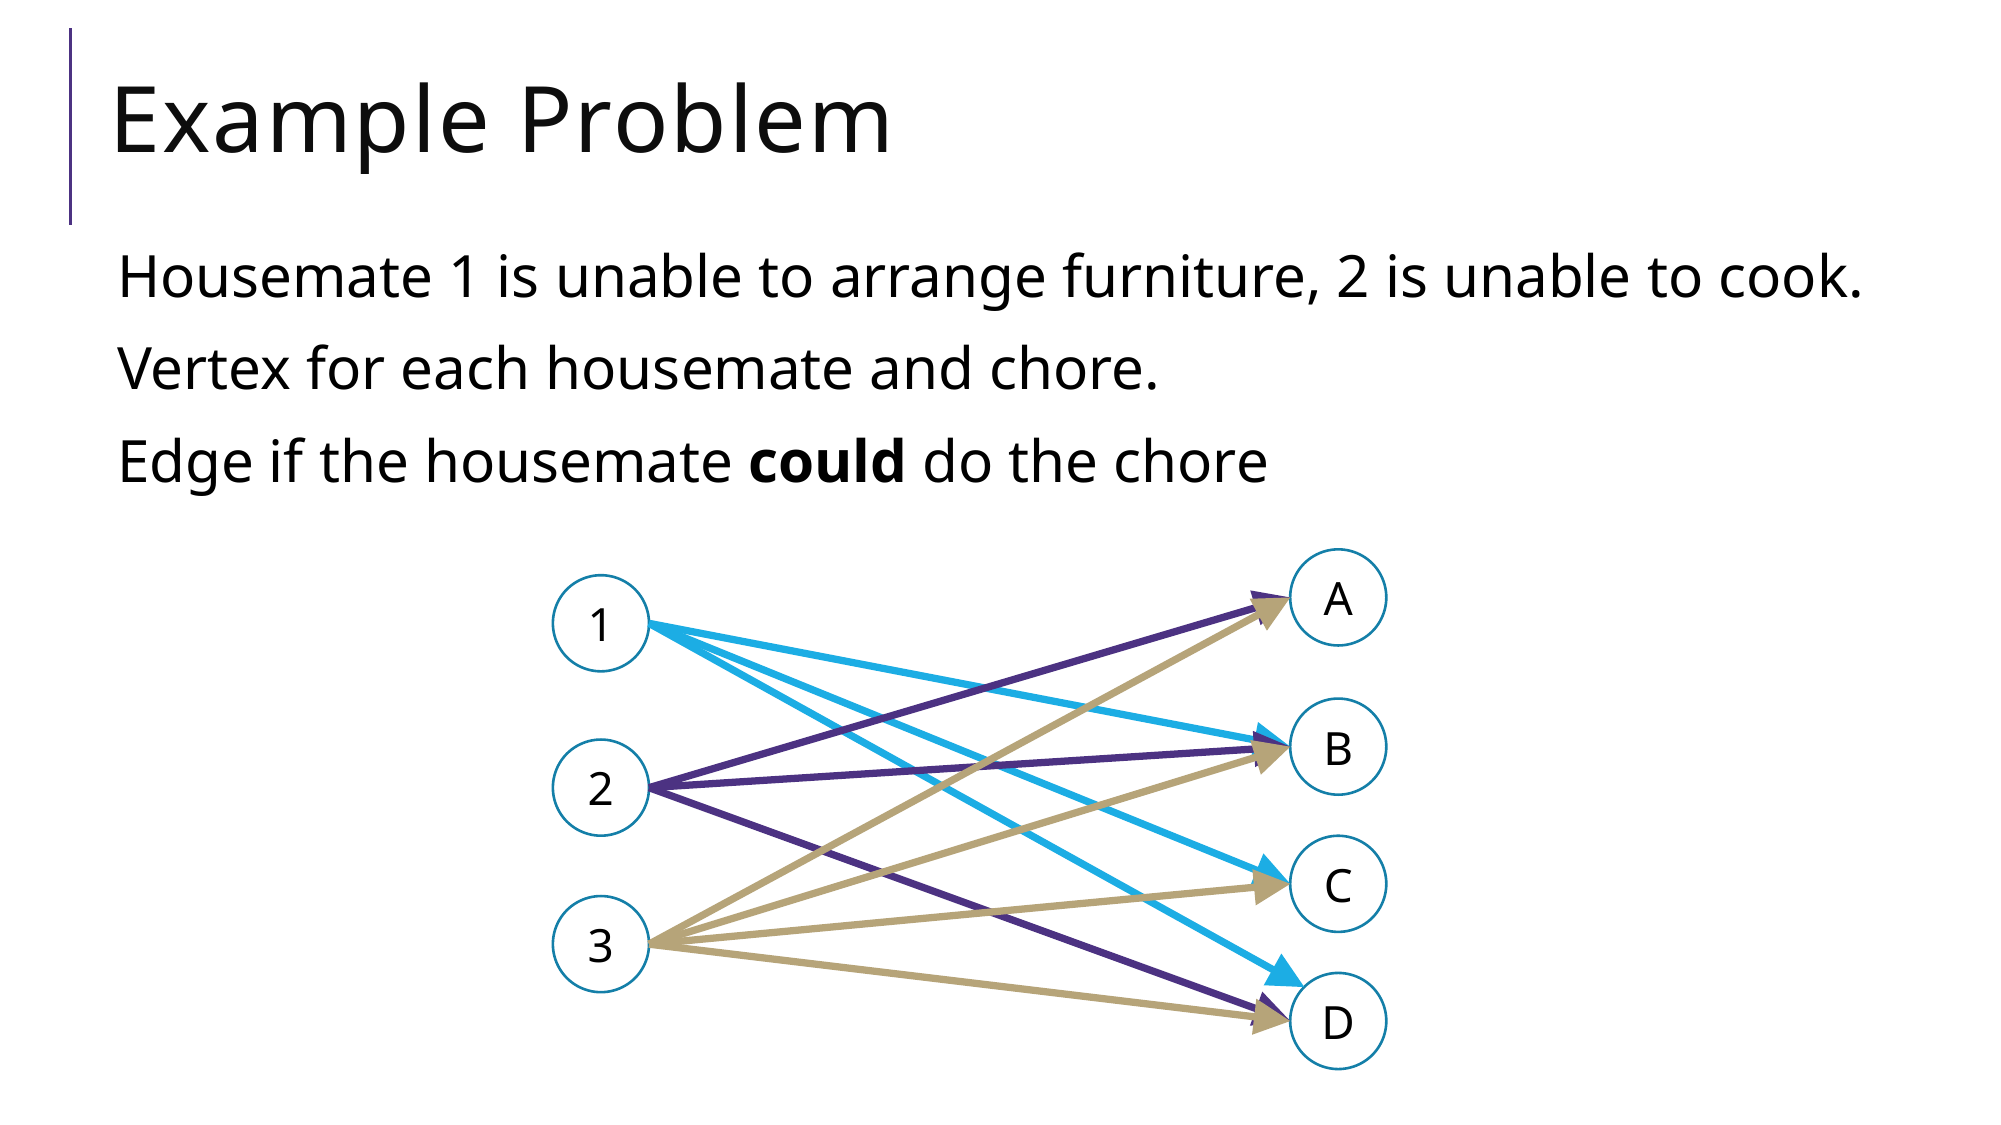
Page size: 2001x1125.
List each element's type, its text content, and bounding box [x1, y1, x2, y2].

text_box B [1311, 697, 1388, 797]
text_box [648, 746, 1291, 880]
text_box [1298, 623, 1305, 988]
text_box C [1311, 834, 1388, 934]
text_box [648, 597, 1291, 743]
title Example Problem [94, 43, 1930, 210]
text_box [648, 883, 1291, 941]
text_box 3 [551, 894, 640, 994]
text_box D [1289, 971, 1388, 1071]
text_box 2 [551, 738, 640, 837]
list Housemate 1 is unable to arrange furniture, 2 is unable to cook. Vertex for each housemate and chore. Edge if the housemate could do the chore [94, 240, 1930, 523]
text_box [648, 943, 1291, 1022]
text_box A [1289, 548, 1388, 647]
text_box 1 [551, 573, 643, 673]
